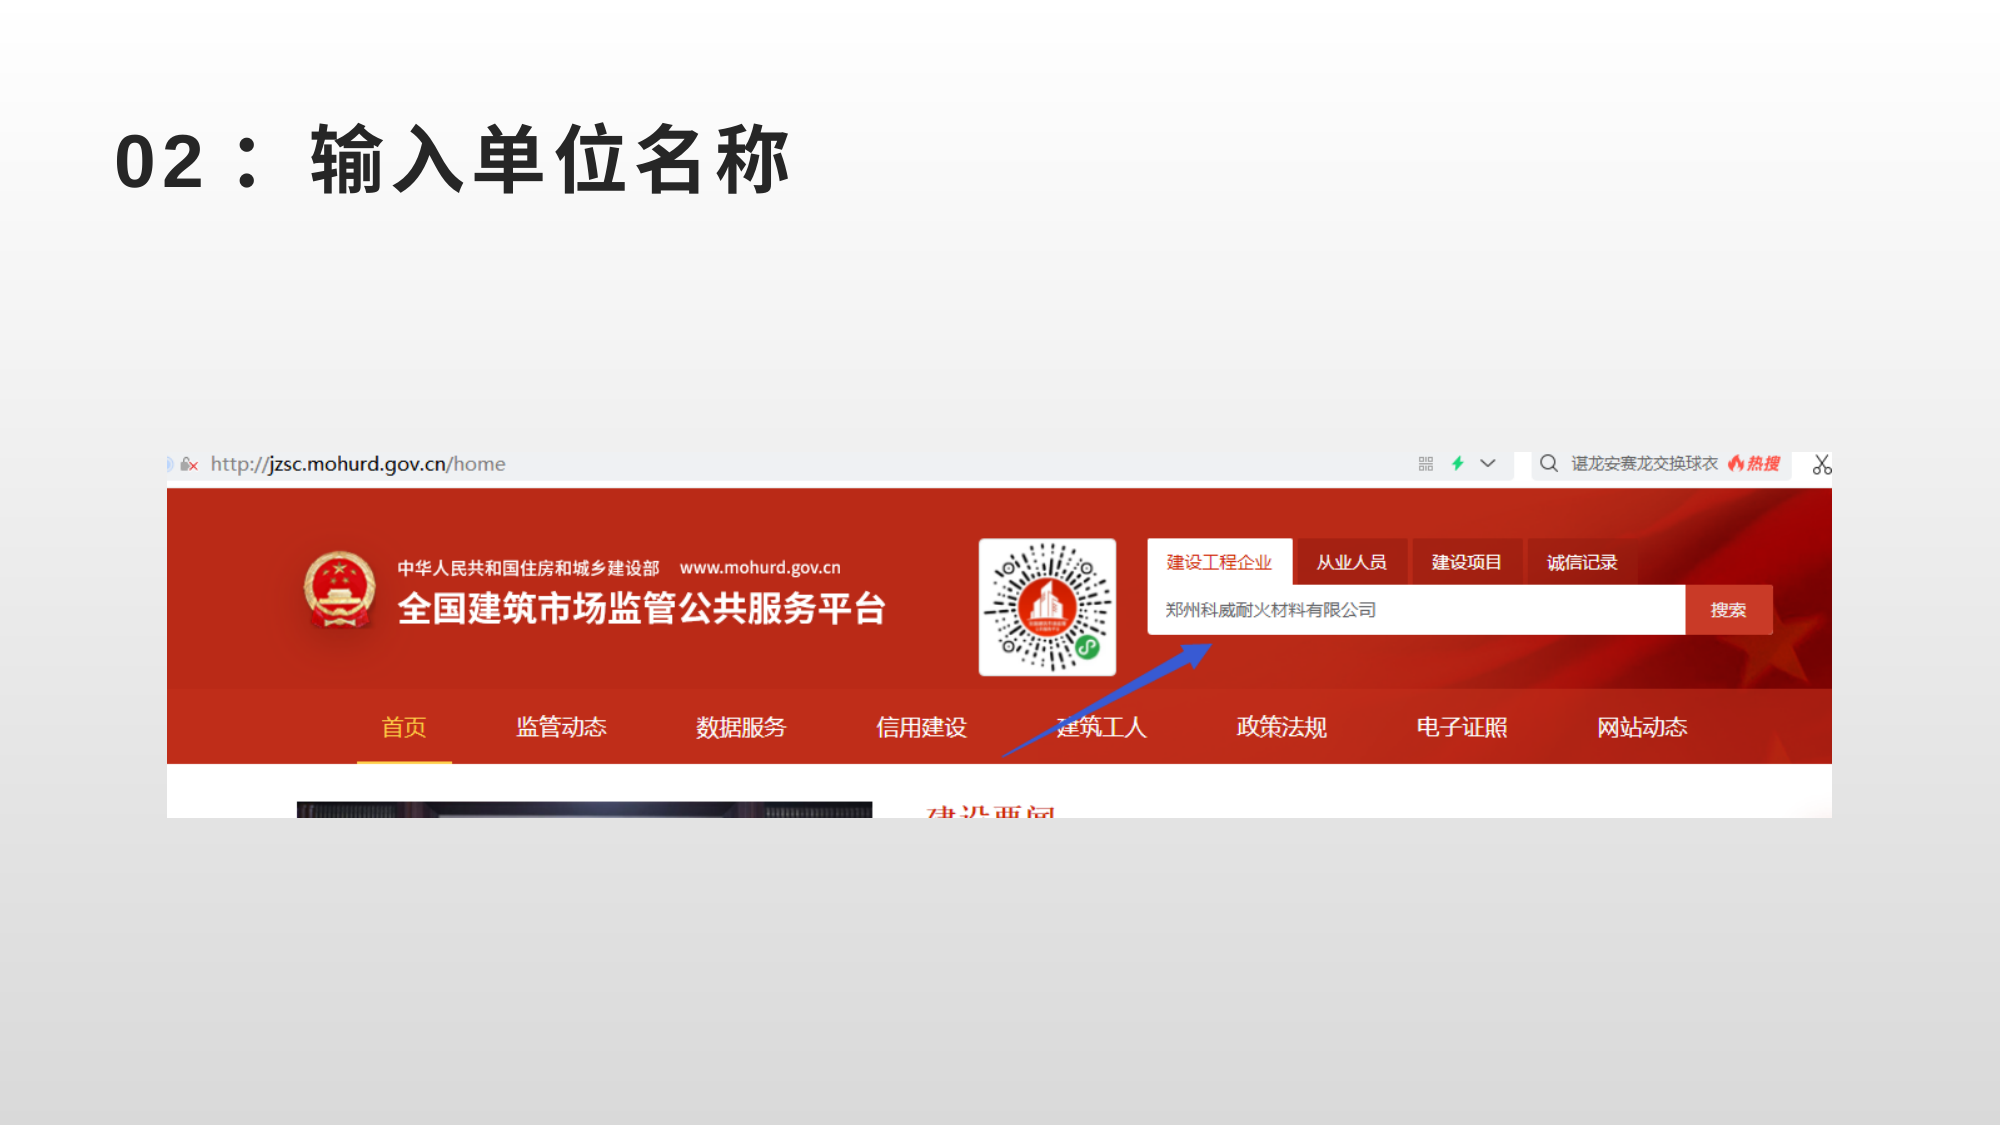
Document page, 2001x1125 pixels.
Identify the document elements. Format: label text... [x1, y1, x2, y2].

title 02：输入单位名称 [99, 99, 1900, 216]
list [167, 452, 1832, 818]
